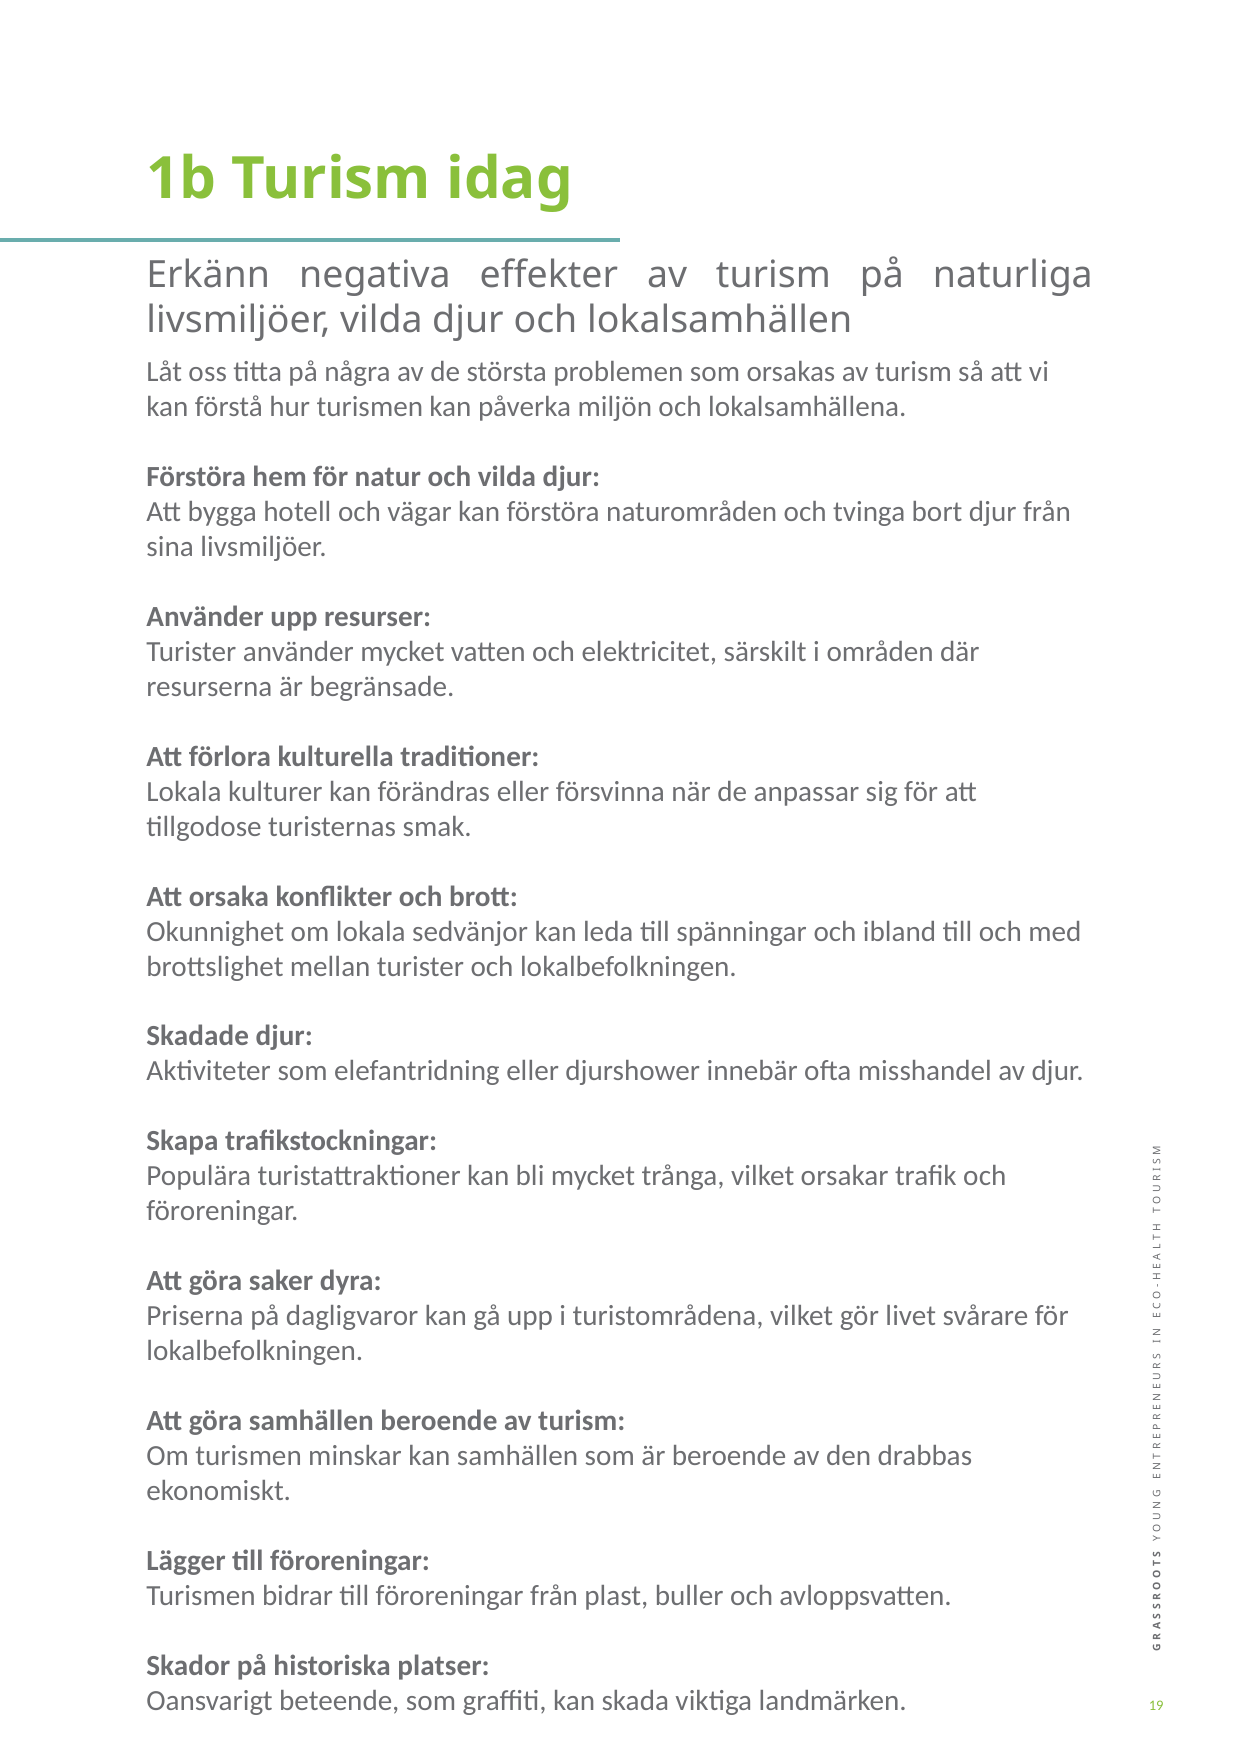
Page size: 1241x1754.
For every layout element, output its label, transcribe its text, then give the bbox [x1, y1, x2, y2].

list Låt oss titta på några av de största problemen som orsakas av turism så att vi kan förstå hur turismen kan påverka miljön och lokalsamhällena. Förstöra hem för natur och vilda djur: Att bygga hotell och vägar kan förstöra naturområden och tvinga bort djur från sina livsmiljöer. Använder upp resurser: Turister använder mycket vatten och elektricitet, särskilt i områden där resurserna är begränsade. Att förlora kulturella traditioner: Lokala kulturer kan förändras eller försvinna när de anpassar sig för att tillgodose turisternas smak. Att orsaka konflikter och brott: Okunnighet om lokala sedvänjor kan leda till spänningar och ibland till och med brottslighet mellan turister och lokalbefolkningen. Skadade djur: Aktiviteter som elefantridning eller djurshower innebär ofta misshandel av djur. Skapa trafikstockningar: Populära turistattraktioner kan bli mycket trånga, vilket orsakar trafik och föroreningar. Att göra saker dyra: Priserna på dagligvaror kan gå upp i turistområdena, vilket gör livet svårare för lokalbefolkningen. Att göra samhällen beroende av turism: Om turismen minskar kan samhällen som är beroende av den drabbas ekonomiskt. Lägger till föroreningar: Turismen bidrar till föroreningar från plast, buller och avloppsvatten. Skador på historiska platser: Oansvarigt beteende, som graffiti, kan skada viktiga landmärken. [131, 371, 1109, 1559]
list Erkänn negativa effekter av turism på naturliga livsmiljöer, vilda djur och lokalsamhällen [131, 242, 1109, 371]
text_box [0, 1359, 542, 1754]
slide_number 19 [1125, 1666, 1187, 1743]
list 1b Turism idag [131, 132, 1109, 242]
